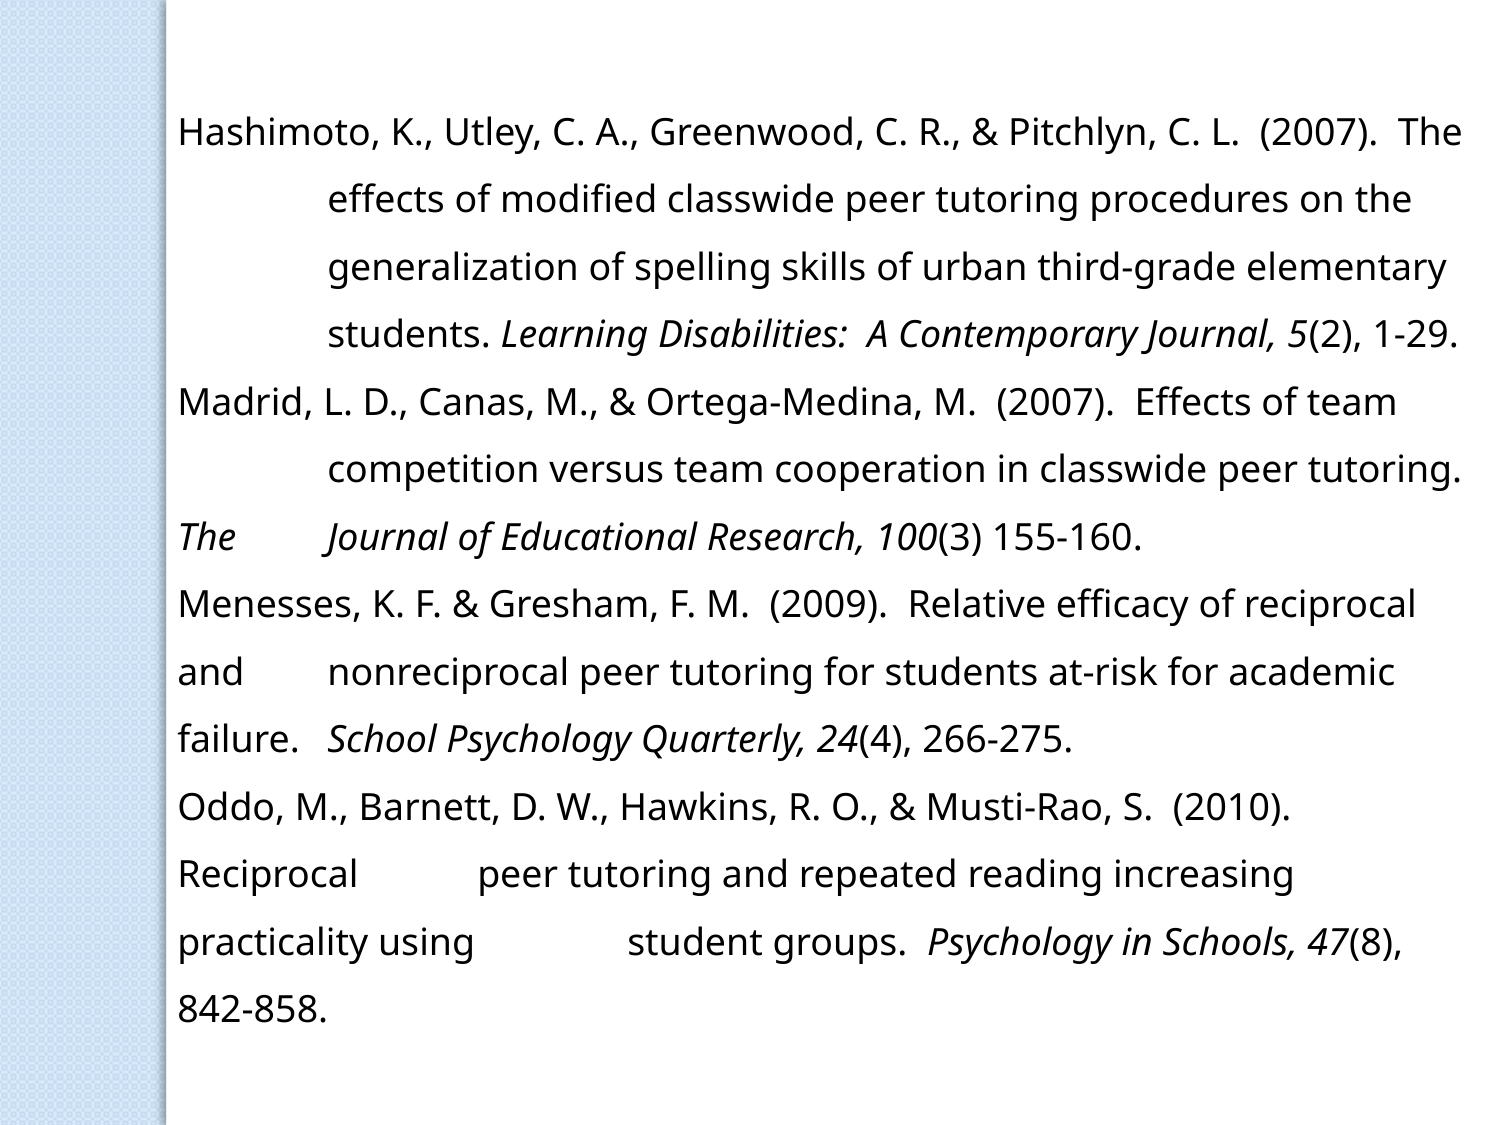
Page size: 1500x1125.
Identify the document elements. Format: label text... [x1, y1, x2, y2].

text_box Hashimoto, K., Utley, C. A., Greenwood, C. R., & Pitchlyn, C. L. (2007). The effects of modified classwide peer tutoring procedures on the generalization of spelling skills of urban third-grade elementary students. Learning Disabilities: A Contemporary Journal, 5(2), 1-29. Madrid, L. D., Canas, M., & Ortega-Medina, M. (2007). Effects of team competition versus team cooperation in classwide peer tutoring. The Journal of Educational Research, 100(3) 155-160. Menesses, K. F. & Gresham, F. M. (2009). Relative efficacy of reciprocal and nonreciprocal peer tutoring for students at-risk for academic failure. School Psychology Quarterly, 24(4), 266-275. Oddo, M., Barnett, D. W., Hawkins, R. O., & Musti-Rao, S. (2010). Reciprocal peer tutoring and repeated reading increasing practicality using student groups. Psychology in Schools, 47(8), 842-858. [162, 77, 1500, 1038]
